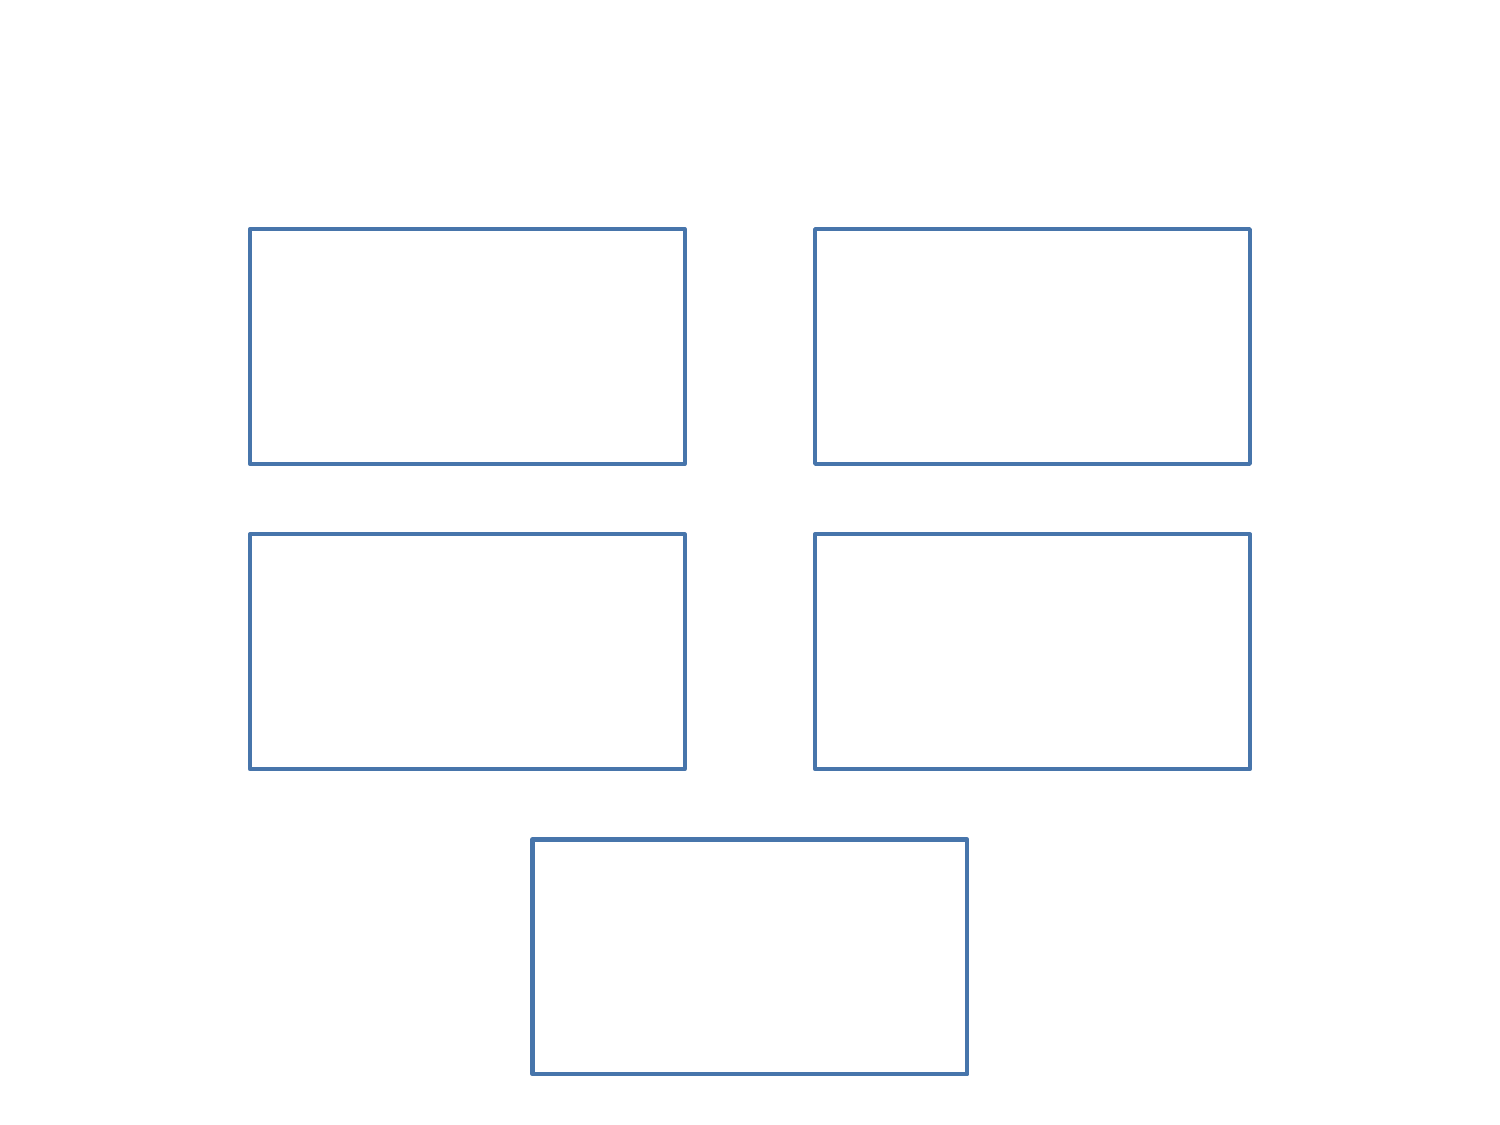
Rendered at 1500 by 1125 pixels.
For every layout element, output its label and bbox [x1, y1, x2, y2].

text_box [249, 228, 1251, 897]
